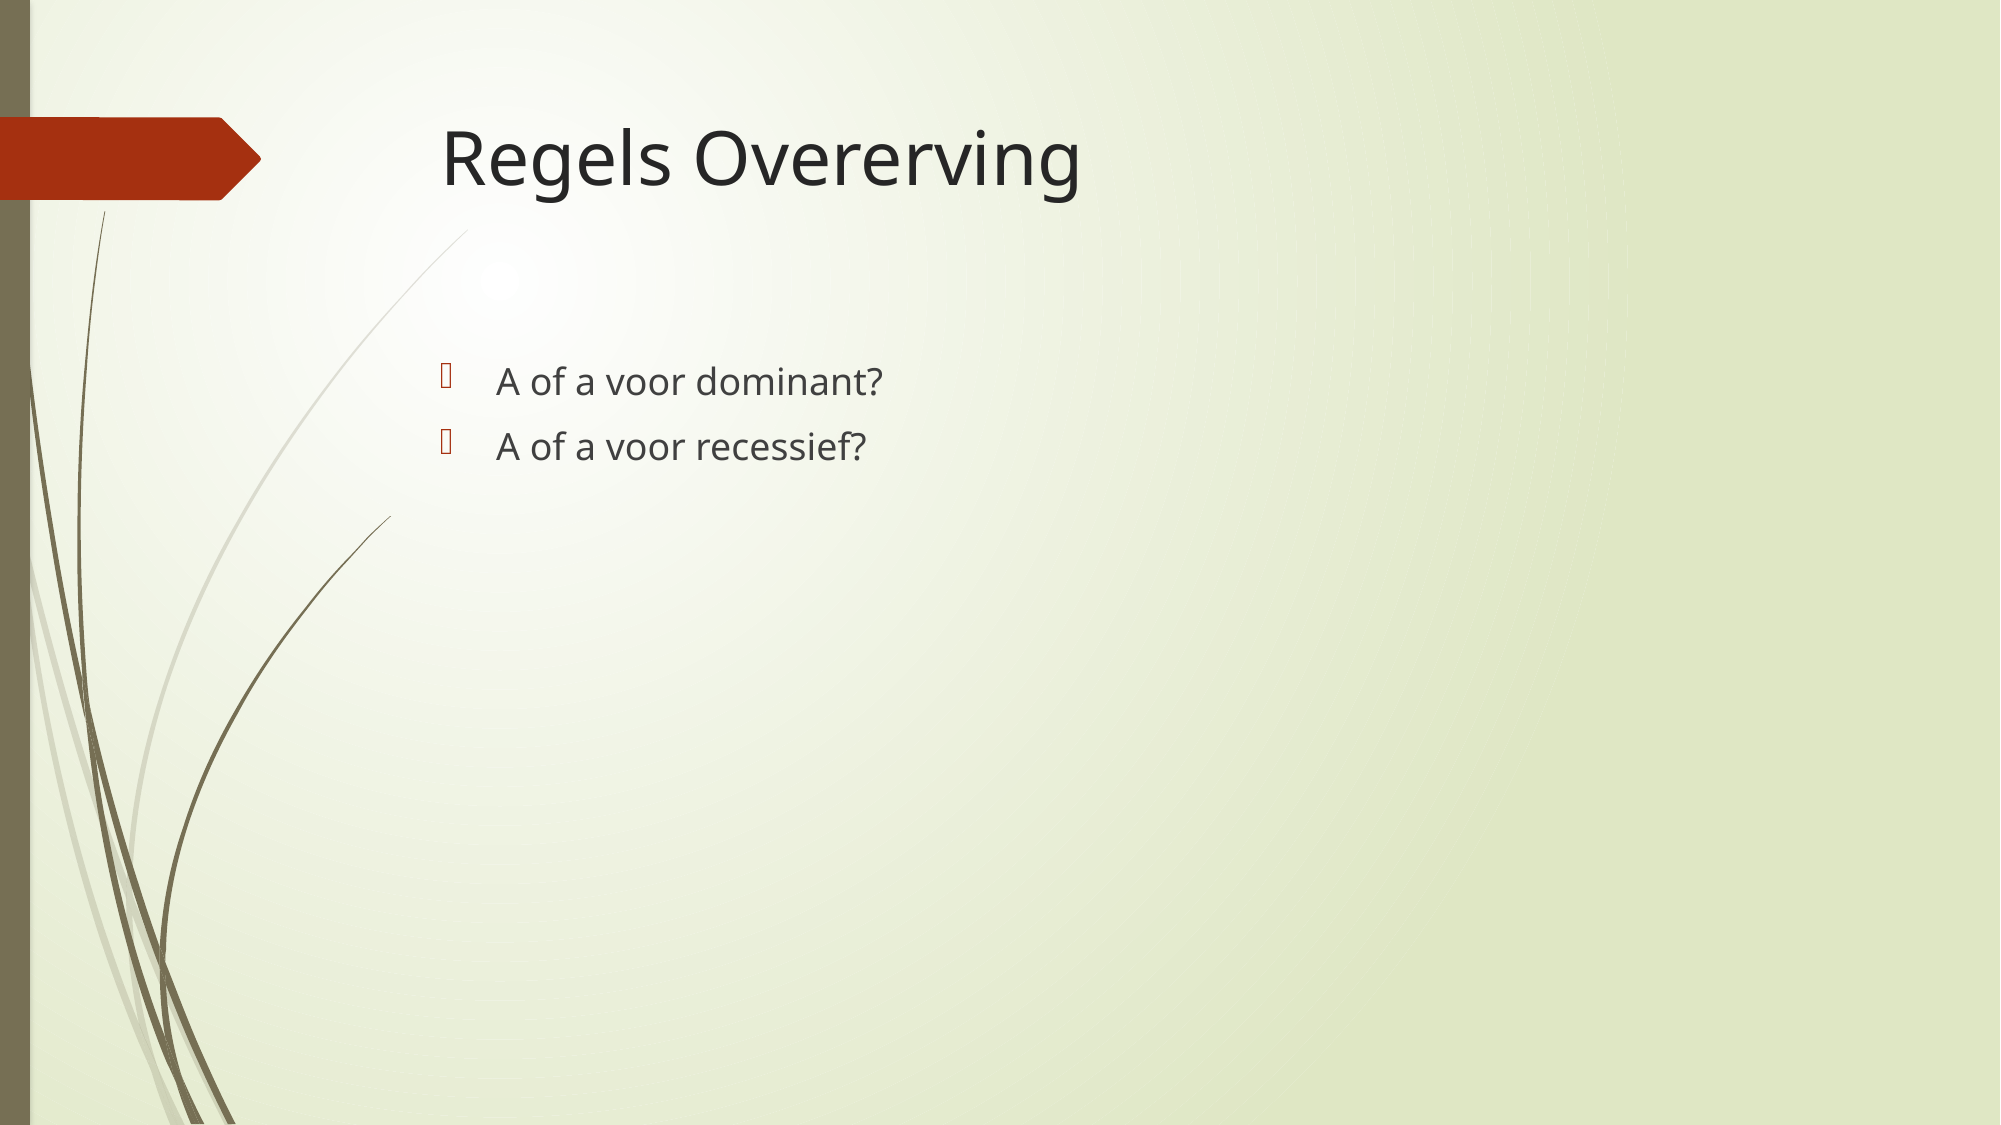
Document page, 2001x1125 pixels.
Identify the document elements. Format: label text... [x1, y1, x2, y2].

list A of a voor dominant? A of a voor recessief? [424, 350, 1888, 970]
title Regels Overerving [425, 102, 1888, 313]
